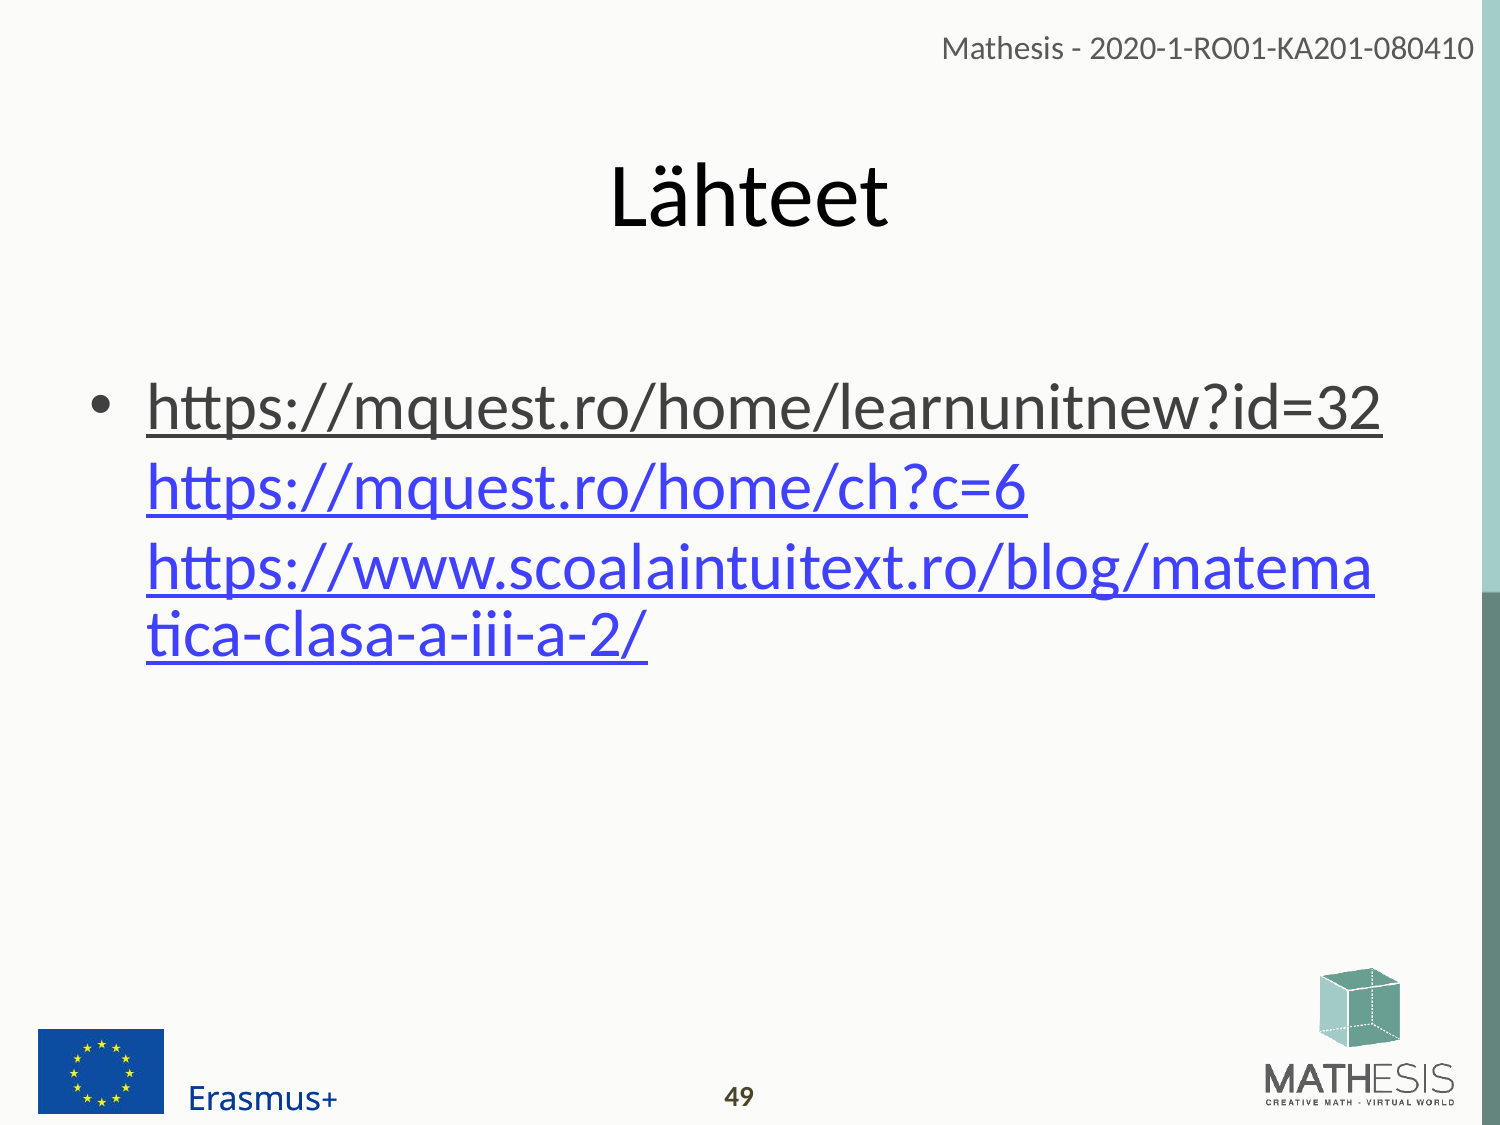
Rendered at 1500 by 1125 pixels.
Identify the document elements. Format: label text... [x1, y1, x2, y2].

title Lähteet [75, 127, 1425, 262]
list https://mquest.ro/home/learnunitnew?id=32 https://mquest.ro/home/ch?c=6 https://www.scoalaintuitext.ro/blog/matematica-clasa-a-iii-a-2/ [75, 262, 1425, 1005]
picture [38, 1029, 164, 1114]
